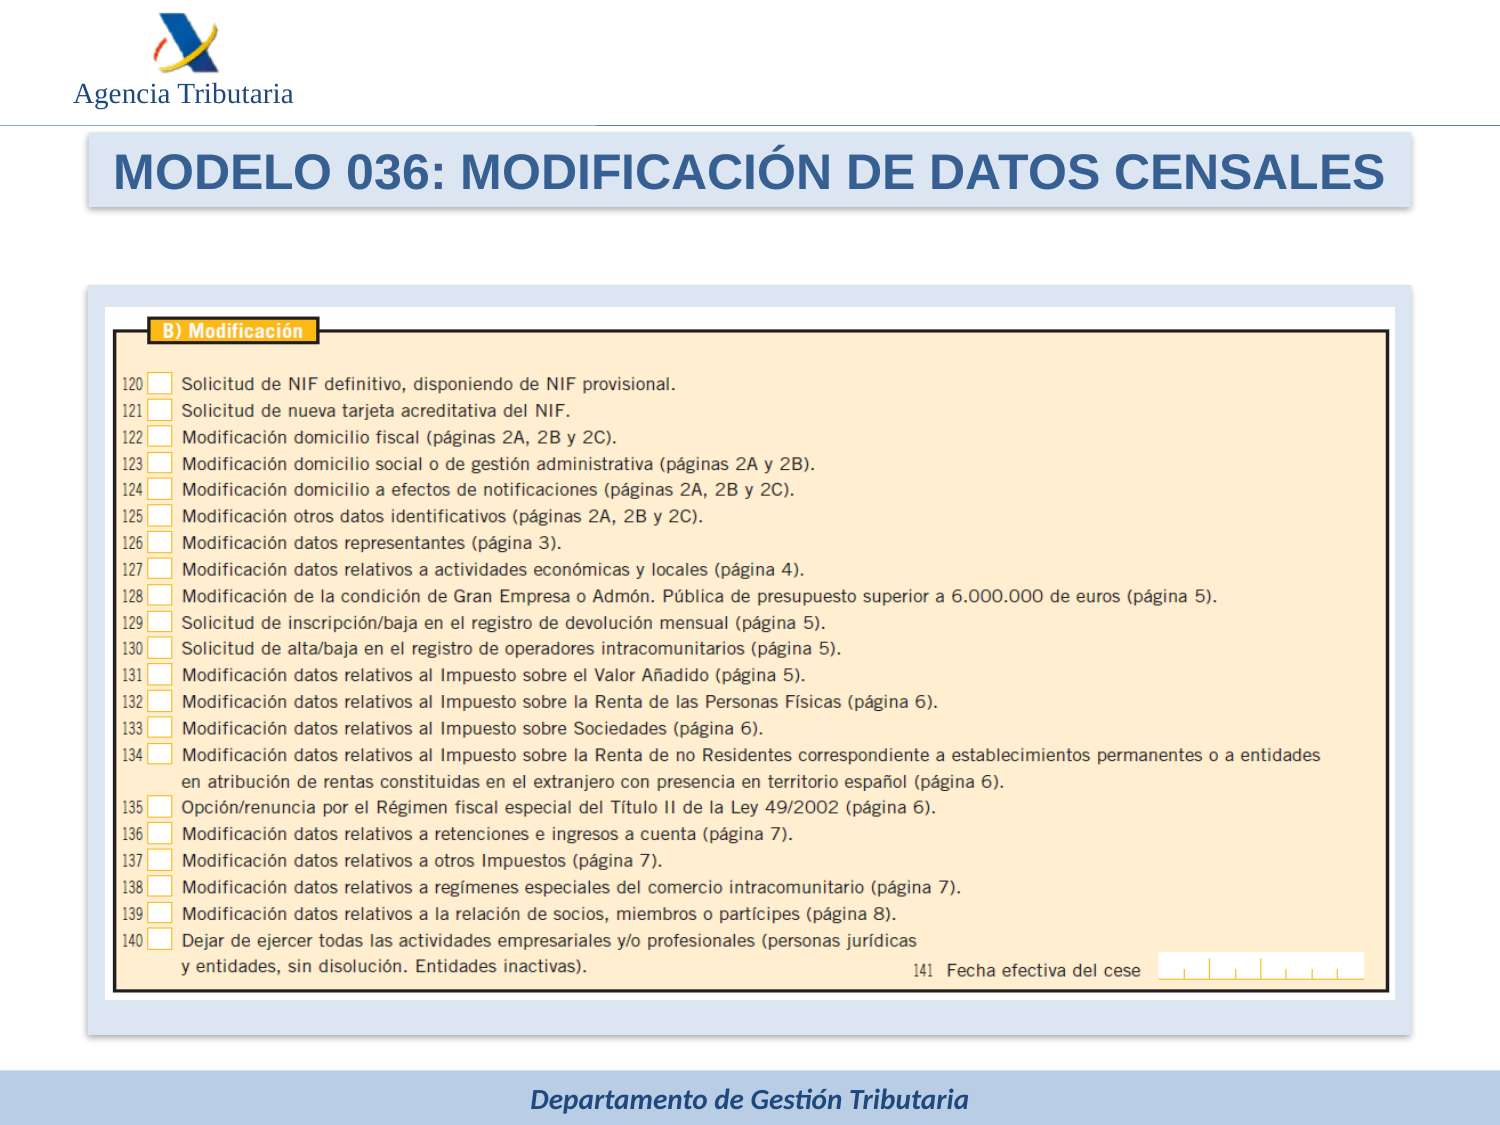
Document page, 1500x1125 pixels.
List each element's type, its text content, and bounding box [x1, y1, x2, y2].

text_box [87, 285, 1412, 289]
picture [155, 14, 219, 72]
text_box MODELO 036: MODIFICACIÓN DE DATOS CENSALES [88, 132, 1412, 208]
picture [105, 307, 1395, 1001]
list [75, 289, 1425, 1033]
